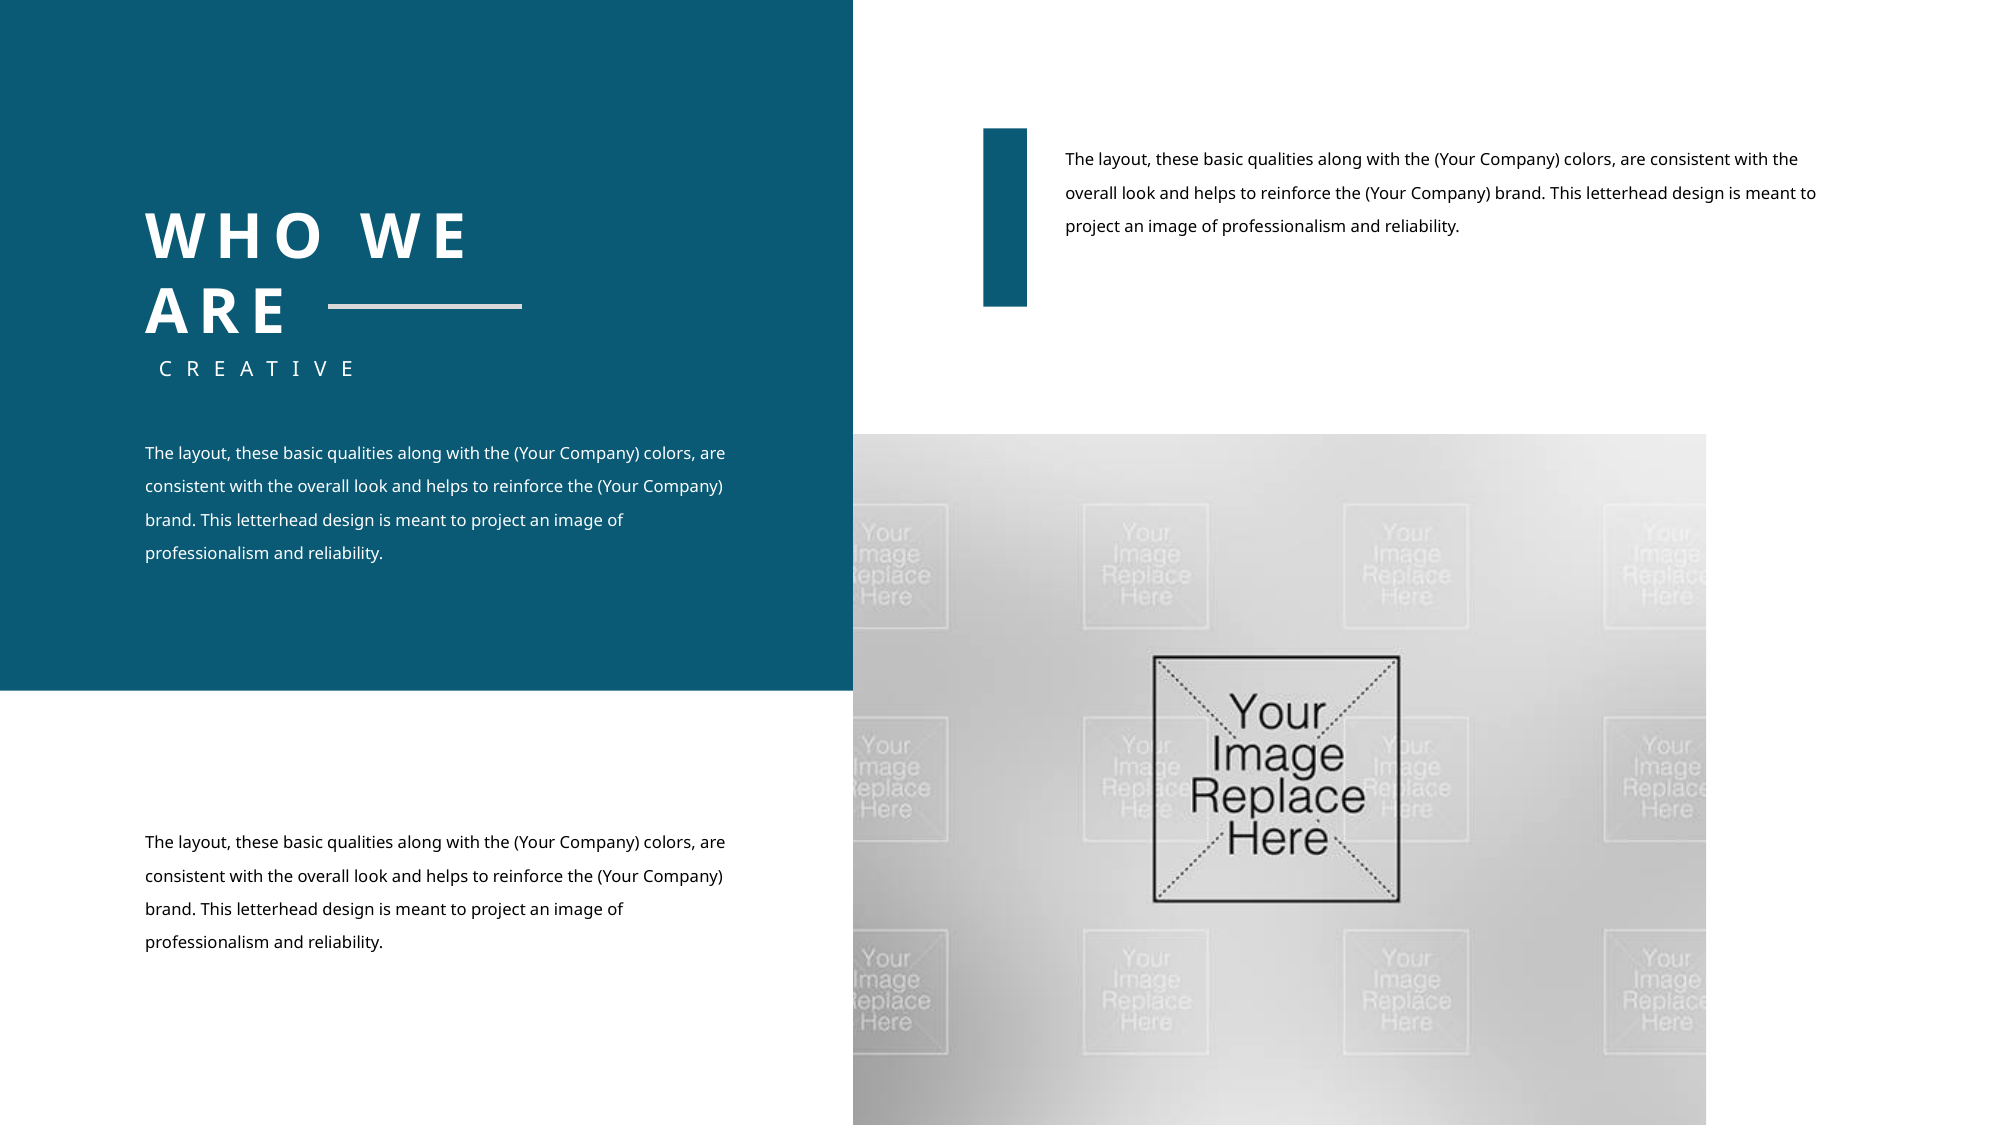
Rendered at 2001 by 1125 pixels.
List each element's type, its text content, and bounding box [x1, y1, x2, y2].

text_box [0, 0, 854, 692]
text_box [982, 127, 1028, 308]
picture [853, 434, 1707, 1125]
text_box The layout, these basic qualities along with the (Your Company) colors, are consistent with the overall look and helps to reinforce the (Your Company) brand. This letterhead design is meant to project an image of professionalism and reliability. [130, 811, 767, 960]
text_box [86, 188, 767, 568]
text_box The layout, these basic qualities along with the (Your Company) colors, are consistent with the overall look and helps to reinforce the (Your Company) brand. This letterhead design is meant to project an image of professionalism and reliability. [1050, 128, 1841, 244]
